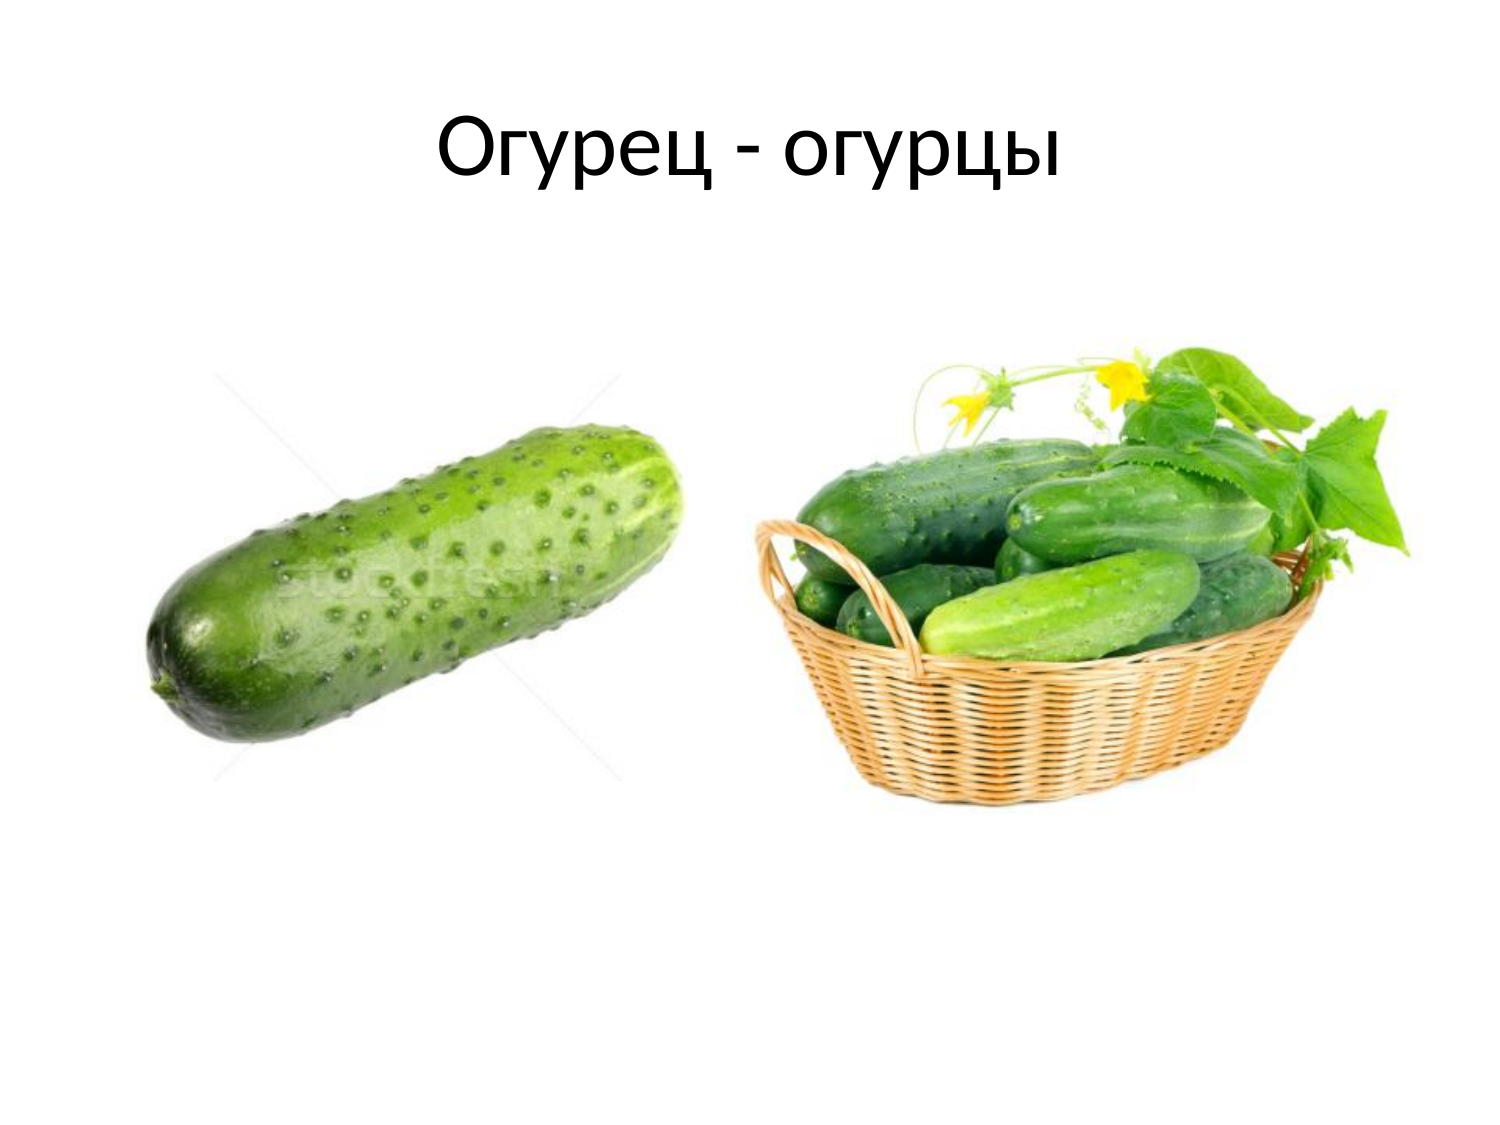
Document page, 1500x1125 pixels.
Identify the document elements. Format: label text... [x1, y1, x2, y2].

picture [111, 373, 723, 781]
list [721, 314, 1429, 835]
title Огурец - огурцы [75, 45, 1425, 233]
